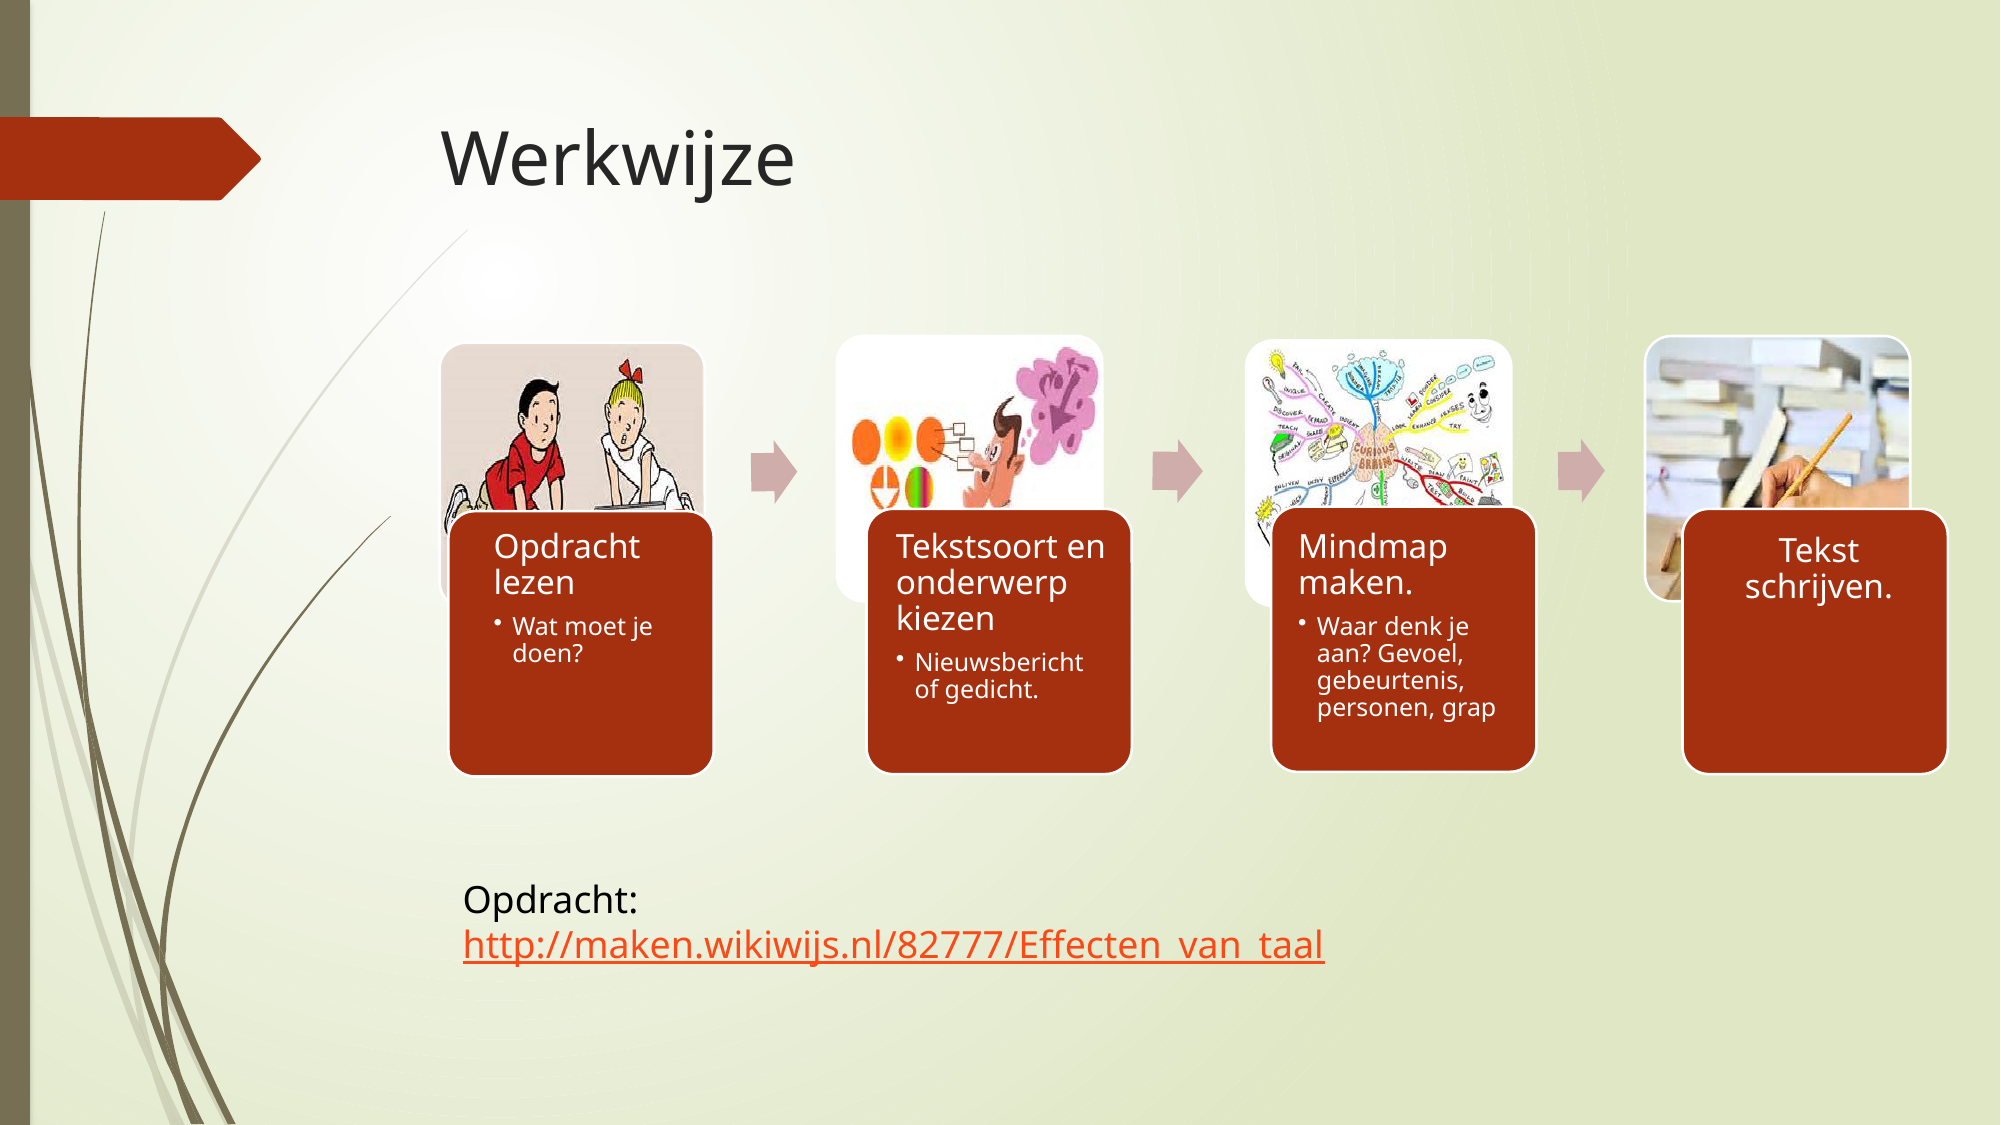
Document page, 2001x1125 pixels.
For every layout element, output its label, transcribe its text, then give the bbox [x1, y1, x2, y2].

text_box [425, 291, 1969, 887]
text_box Opdracht: http://maken.wikiwijs.nl/82777/Effecten_van_taal [447, 895, 1448, 980]
title Werkwijze [425, 102, 1888, 291]
